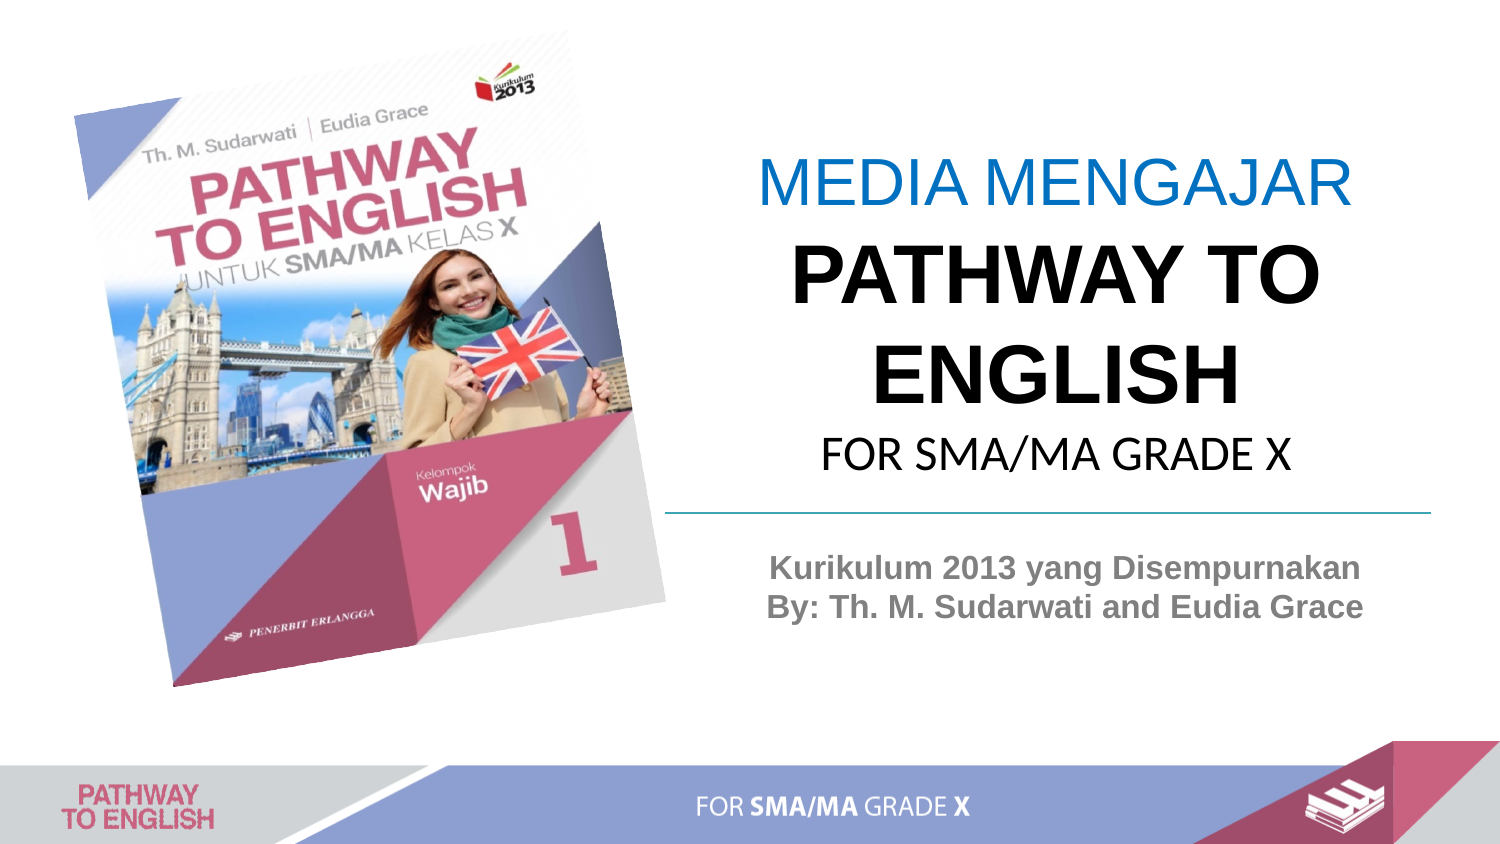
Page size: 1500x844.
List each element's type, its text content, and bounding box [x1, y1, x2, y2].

picture [74, 31, 665, 687]
text_box PATHWAY TO ENGLISH FOR SMA/MA GRADE X [637, 213, 1475, 449]
text_box MEDIA MENGAJAR [640, 148, 1473, 226]
picture [0, 741, 1500, 844]
text_box Kurikulum 2013 yang Disempurnakan By: Th. M. Sudarwati and Eudia Grace [751, 538, 1380, 633]
